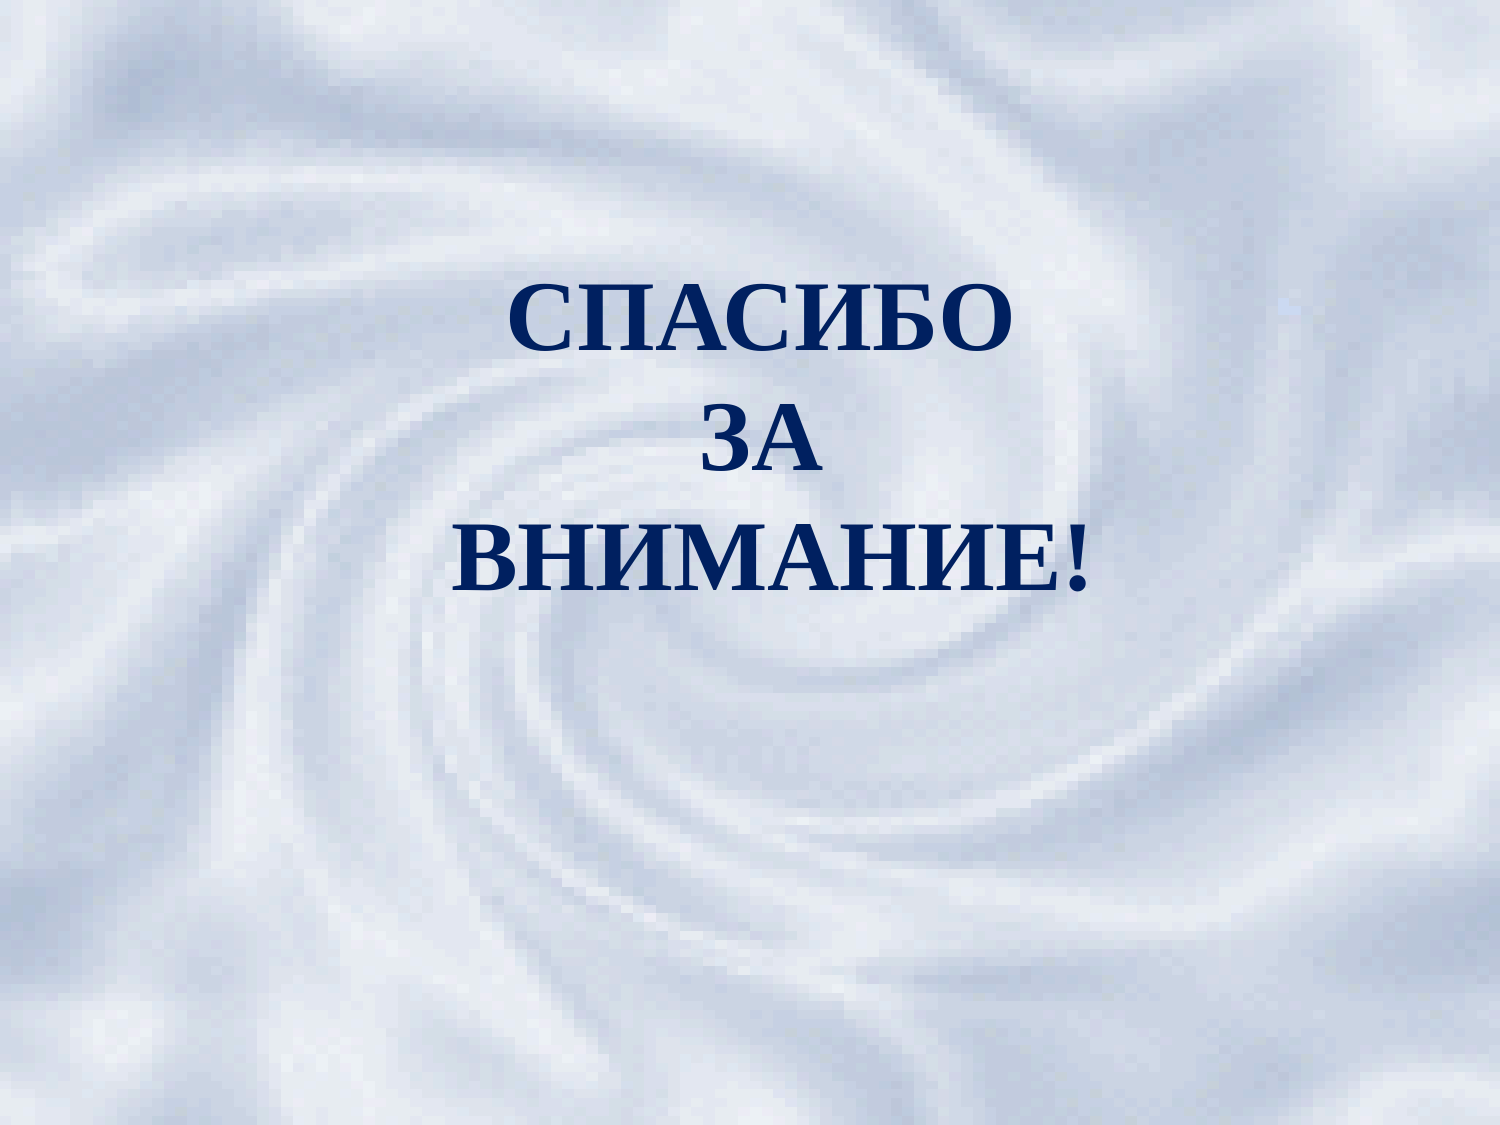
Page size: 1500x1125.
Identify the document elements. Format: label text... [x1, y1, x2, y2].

text_box СПАСИБО ЗА ВНИМАНИЕ! [324, 243, 1223, 619]
